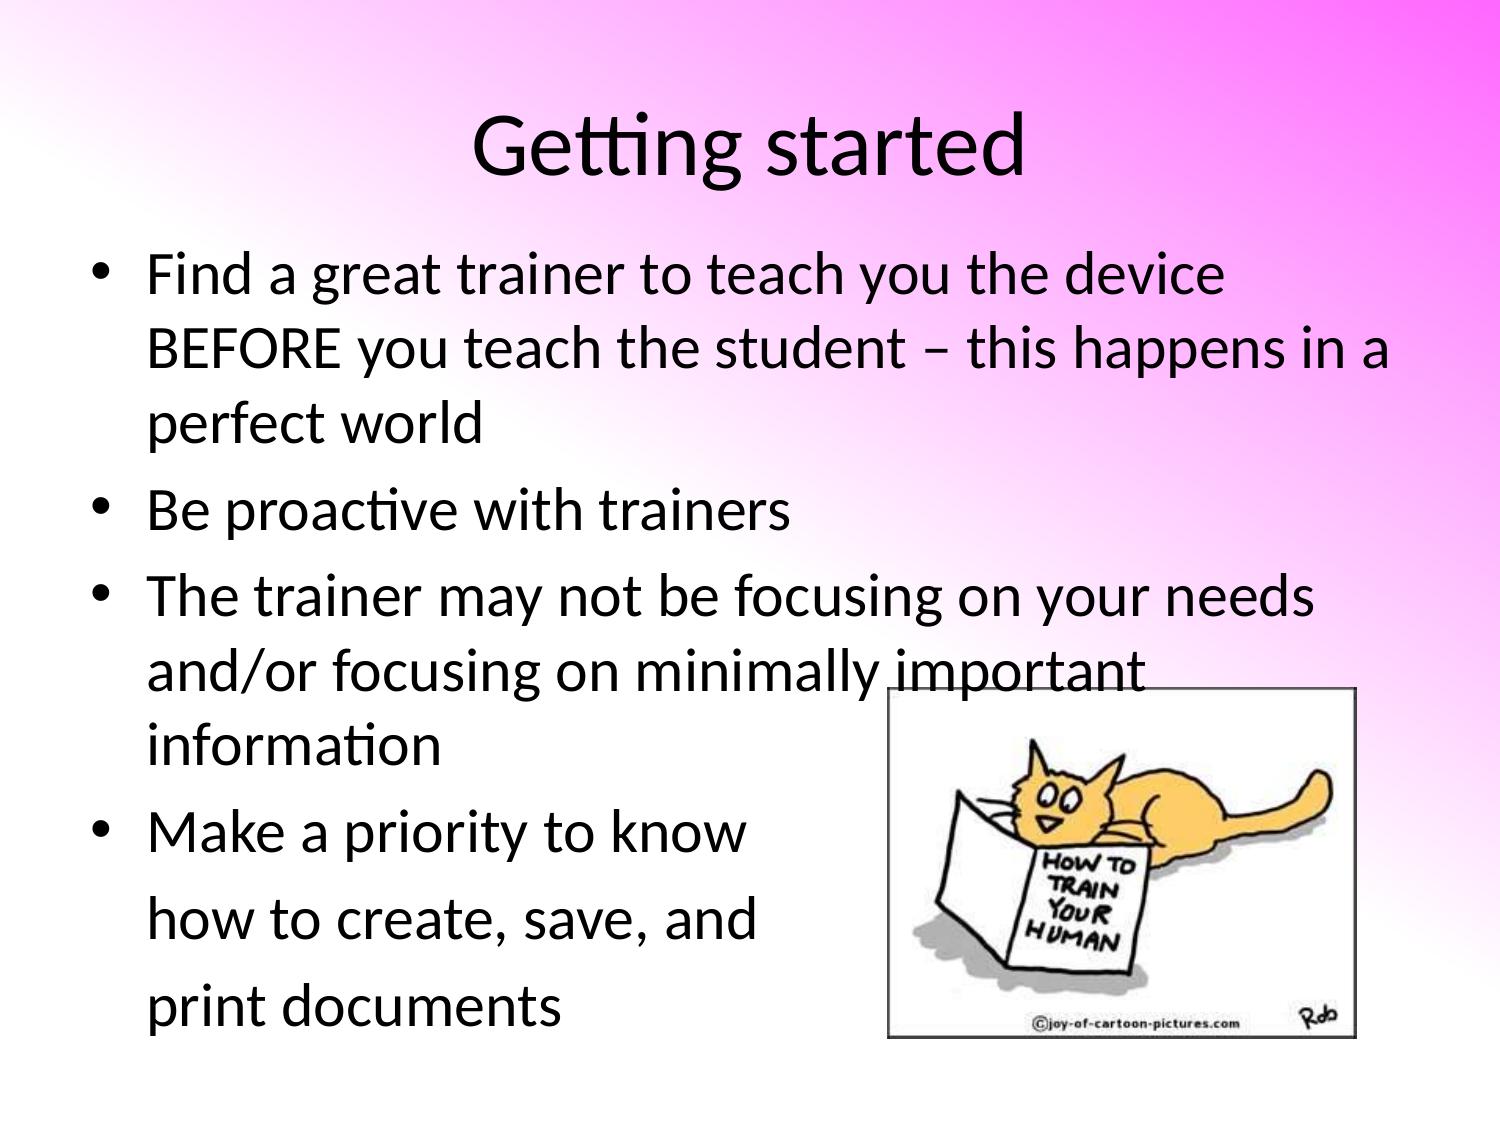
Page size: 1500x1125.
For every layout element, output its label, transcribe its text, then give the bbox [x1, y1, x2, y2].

title Getting started [75, 45, 1425, 224]
picture [887, 687, 1357, 1040]
list Find a great trainer to teach you the device BEFORE you teach the student – this happens in a perfect world Be proactive with trainers The trainer may not be focusing on your needs and/or focusing on minimally important information Make a priority to know how to create, save, and print documents [75, 224, 1438, 1050]
